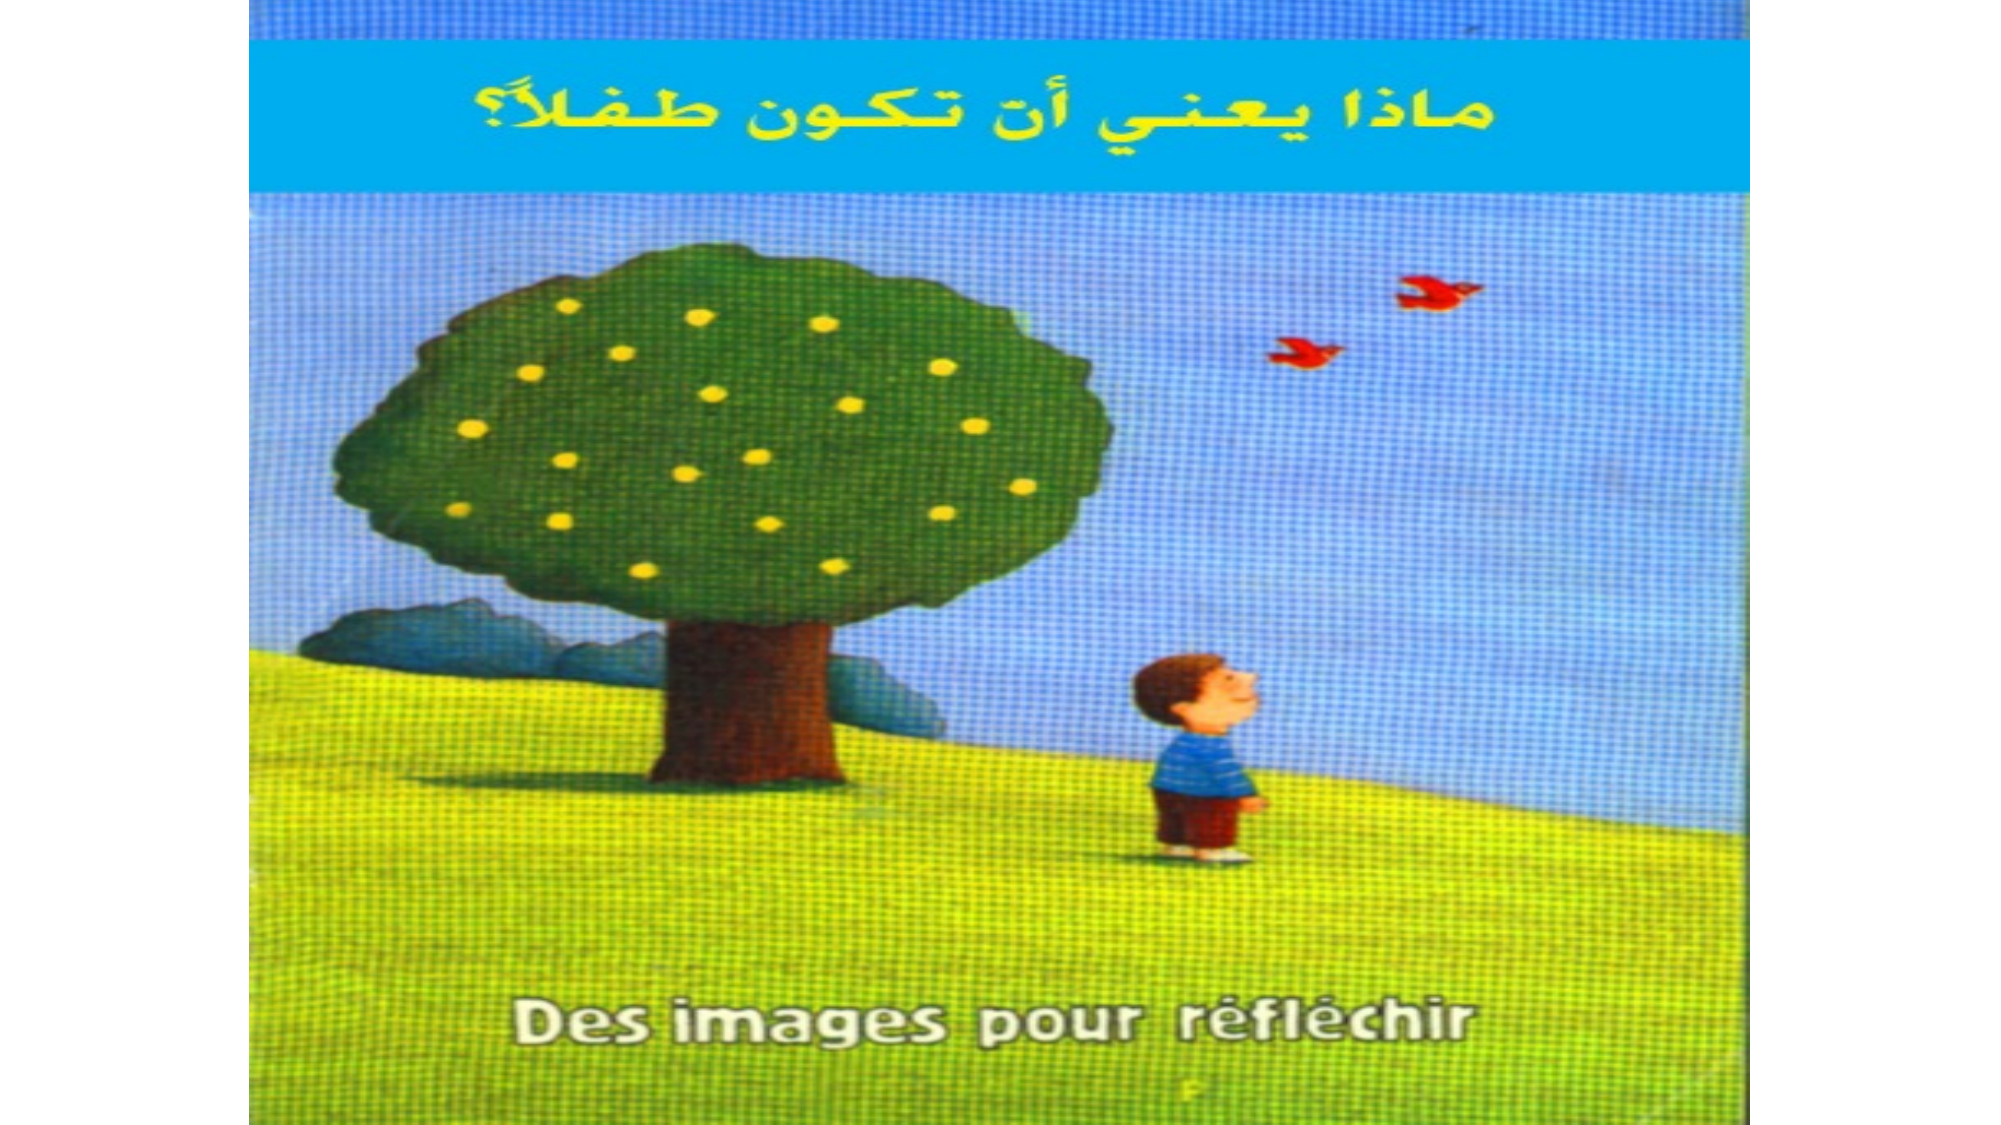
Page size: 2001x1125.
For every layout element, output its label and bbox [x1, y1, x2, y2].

picture [249, 191, 1750, 1125]
picture [1181, 93, 1202, 103]
picture [1368, 88, 1498, 131]
picture [471, 75, 722, 128]
picture [1094, 98, 1314, 157]
picture [1376, 87, 1397, 98]
picture [990, 74, 1071, 143]
picture [1342, 88, 1365, 129]
picture [758, 99, 780, 110]
picture [745, 86, 966, 143]
picture [249, 0, 1750, 40]
